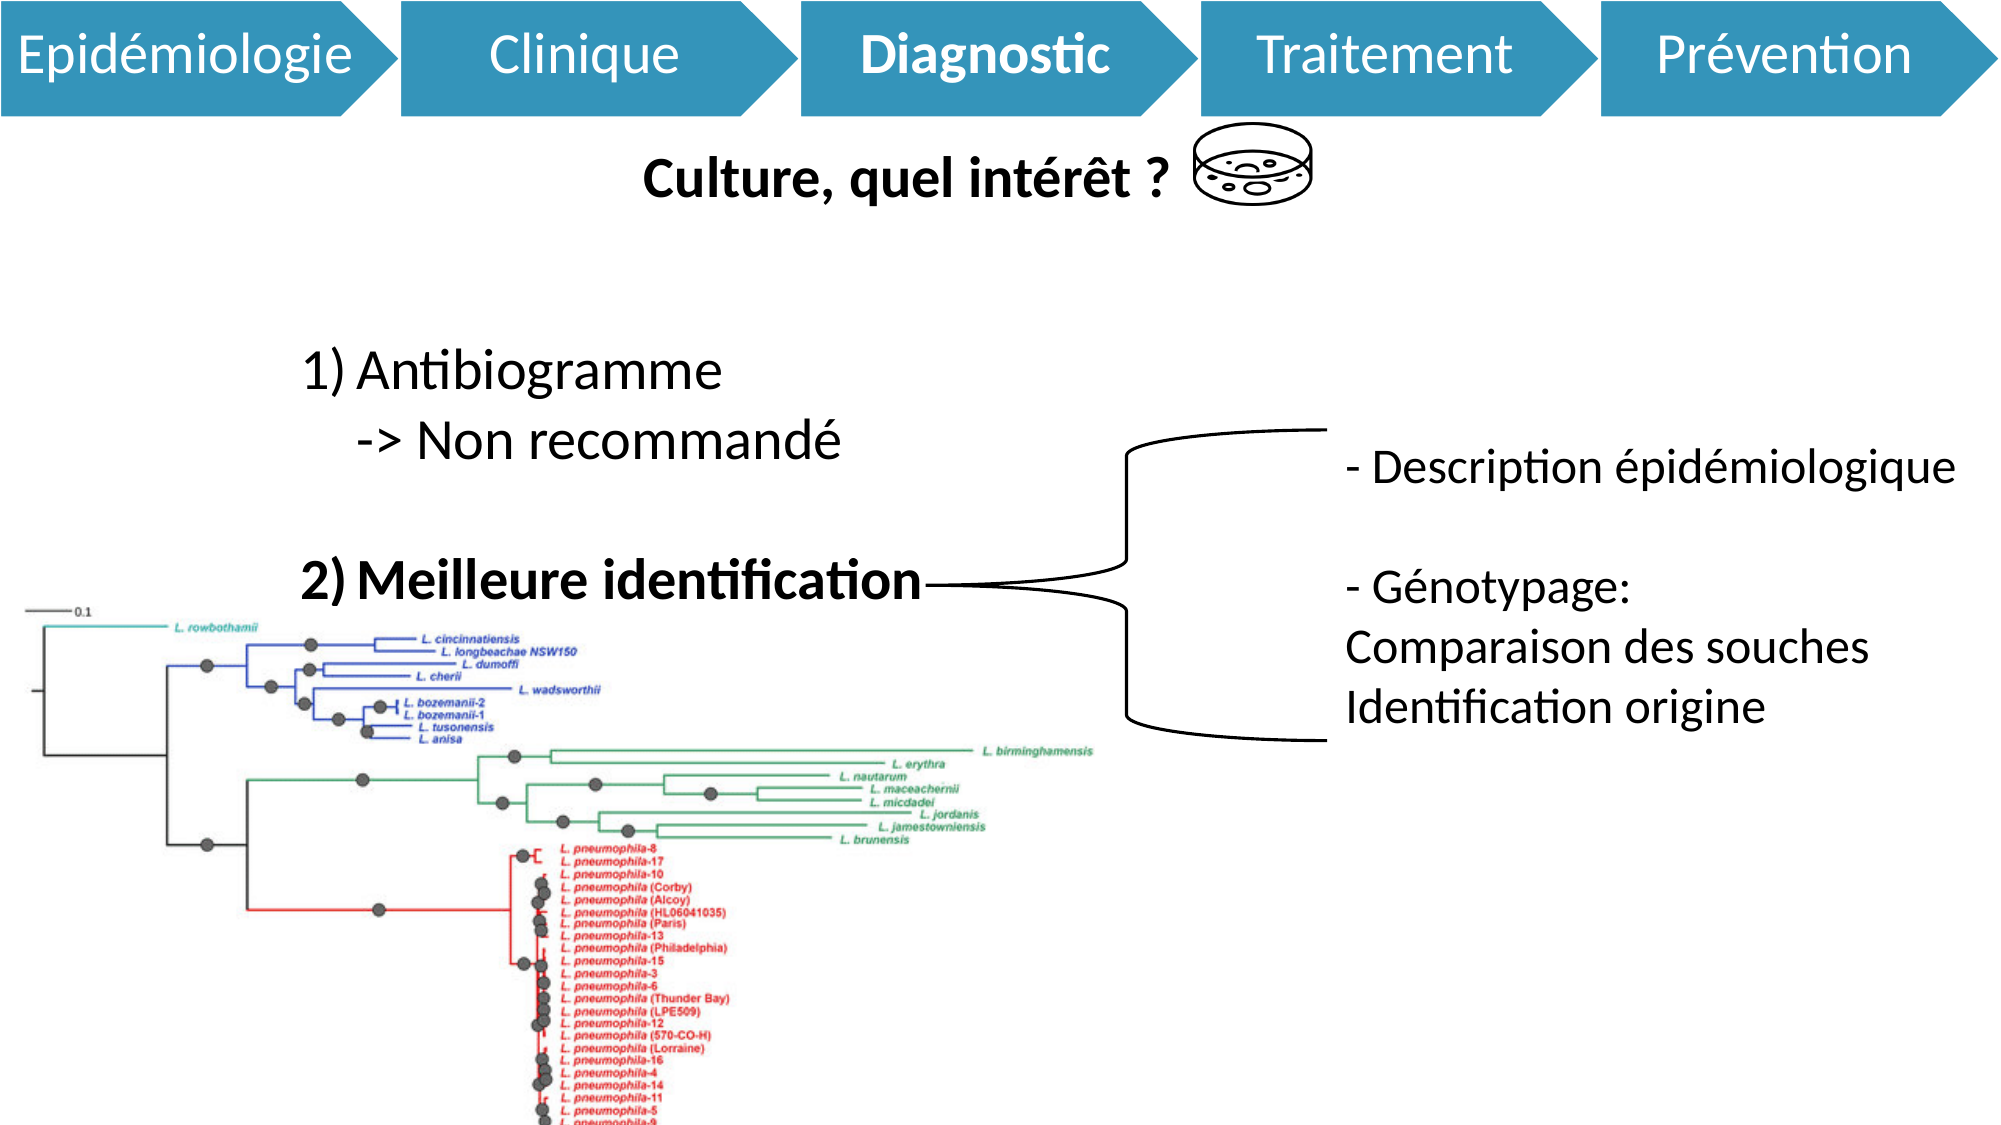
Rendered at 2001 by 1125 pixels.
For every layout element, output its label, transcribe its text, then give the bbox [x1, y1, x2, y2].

text_box [925, 429, 1328, 742]
text_box Antibiogramme -> Non recommandé Meilleure identification [285, 324, 938, 606]
text_box - Description épidémiologique - Génotypage: Comparaison des souches Identification origine [1330, 426, 1972, 741]
picture [24, 606, 1095, 1125]
text_box Culture, quel intérêt ? [628, 131, 1177, 217]
picture [1177, 88, 1328, 239]
